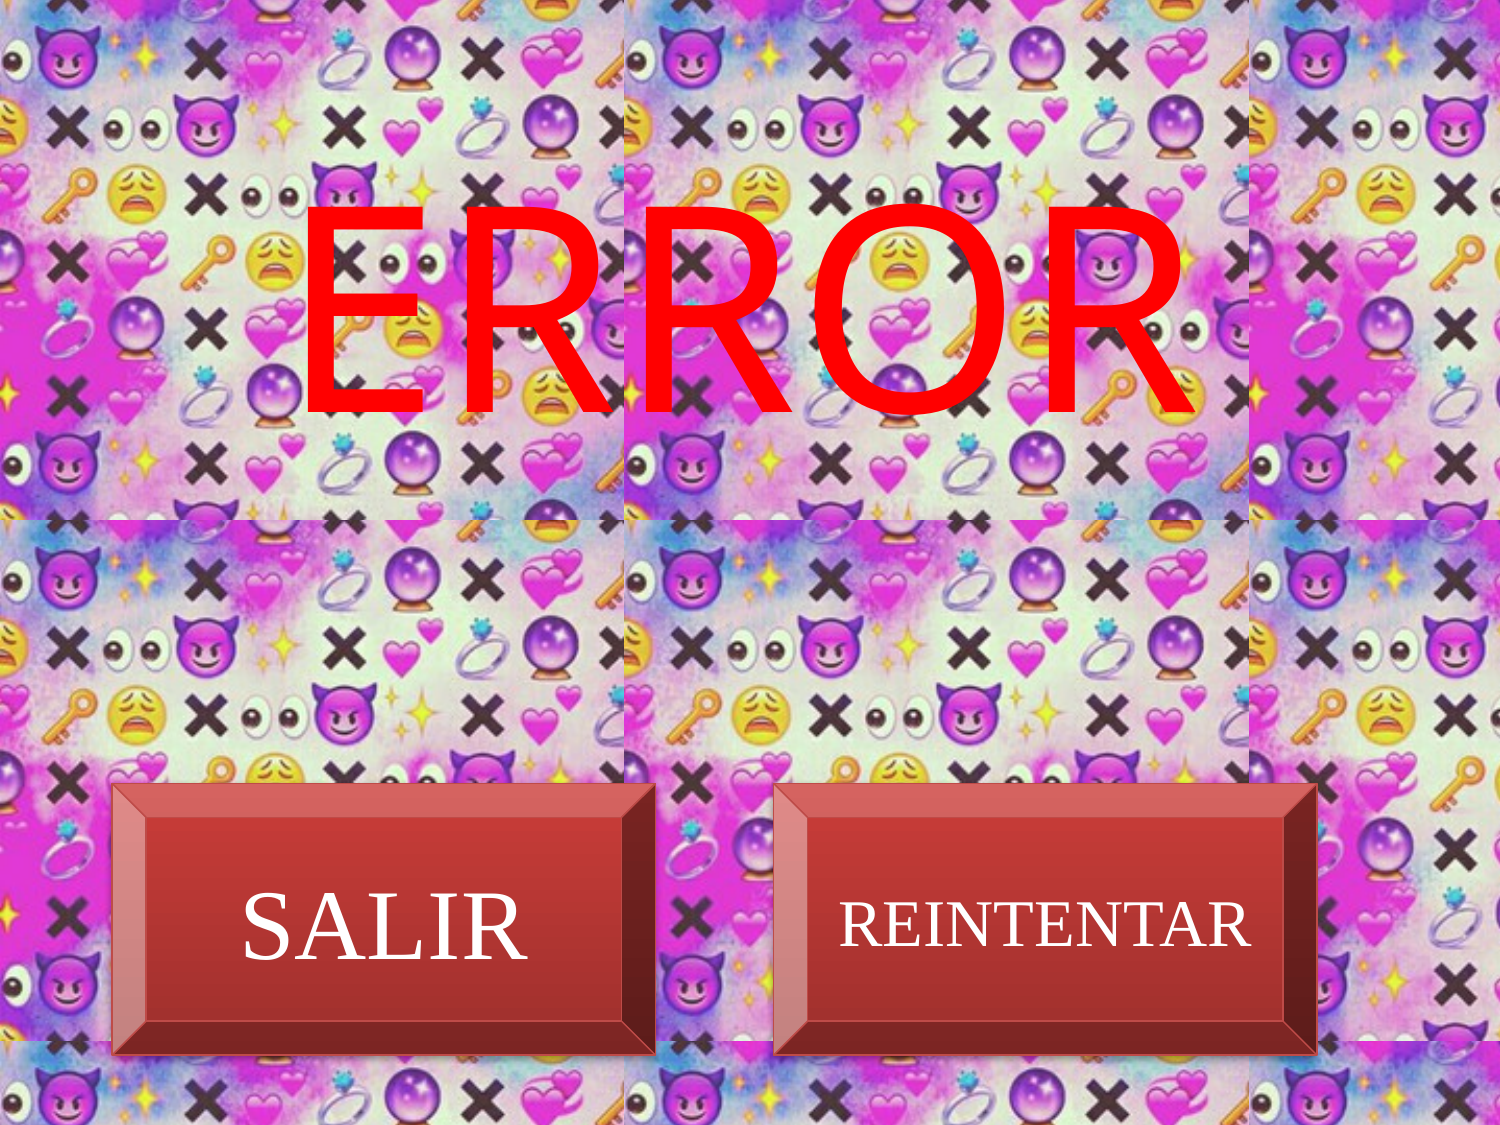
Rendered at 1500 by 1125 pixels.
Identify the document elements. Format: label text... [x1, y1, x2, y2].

text_box ERROR [265, 117, 1424, 478]
text_box SALIR [111, 782, 657, 1056]
text_box REINTENTAR [773, 782, 1318, 1056]
picture [0, 0, 1500, 1125]
